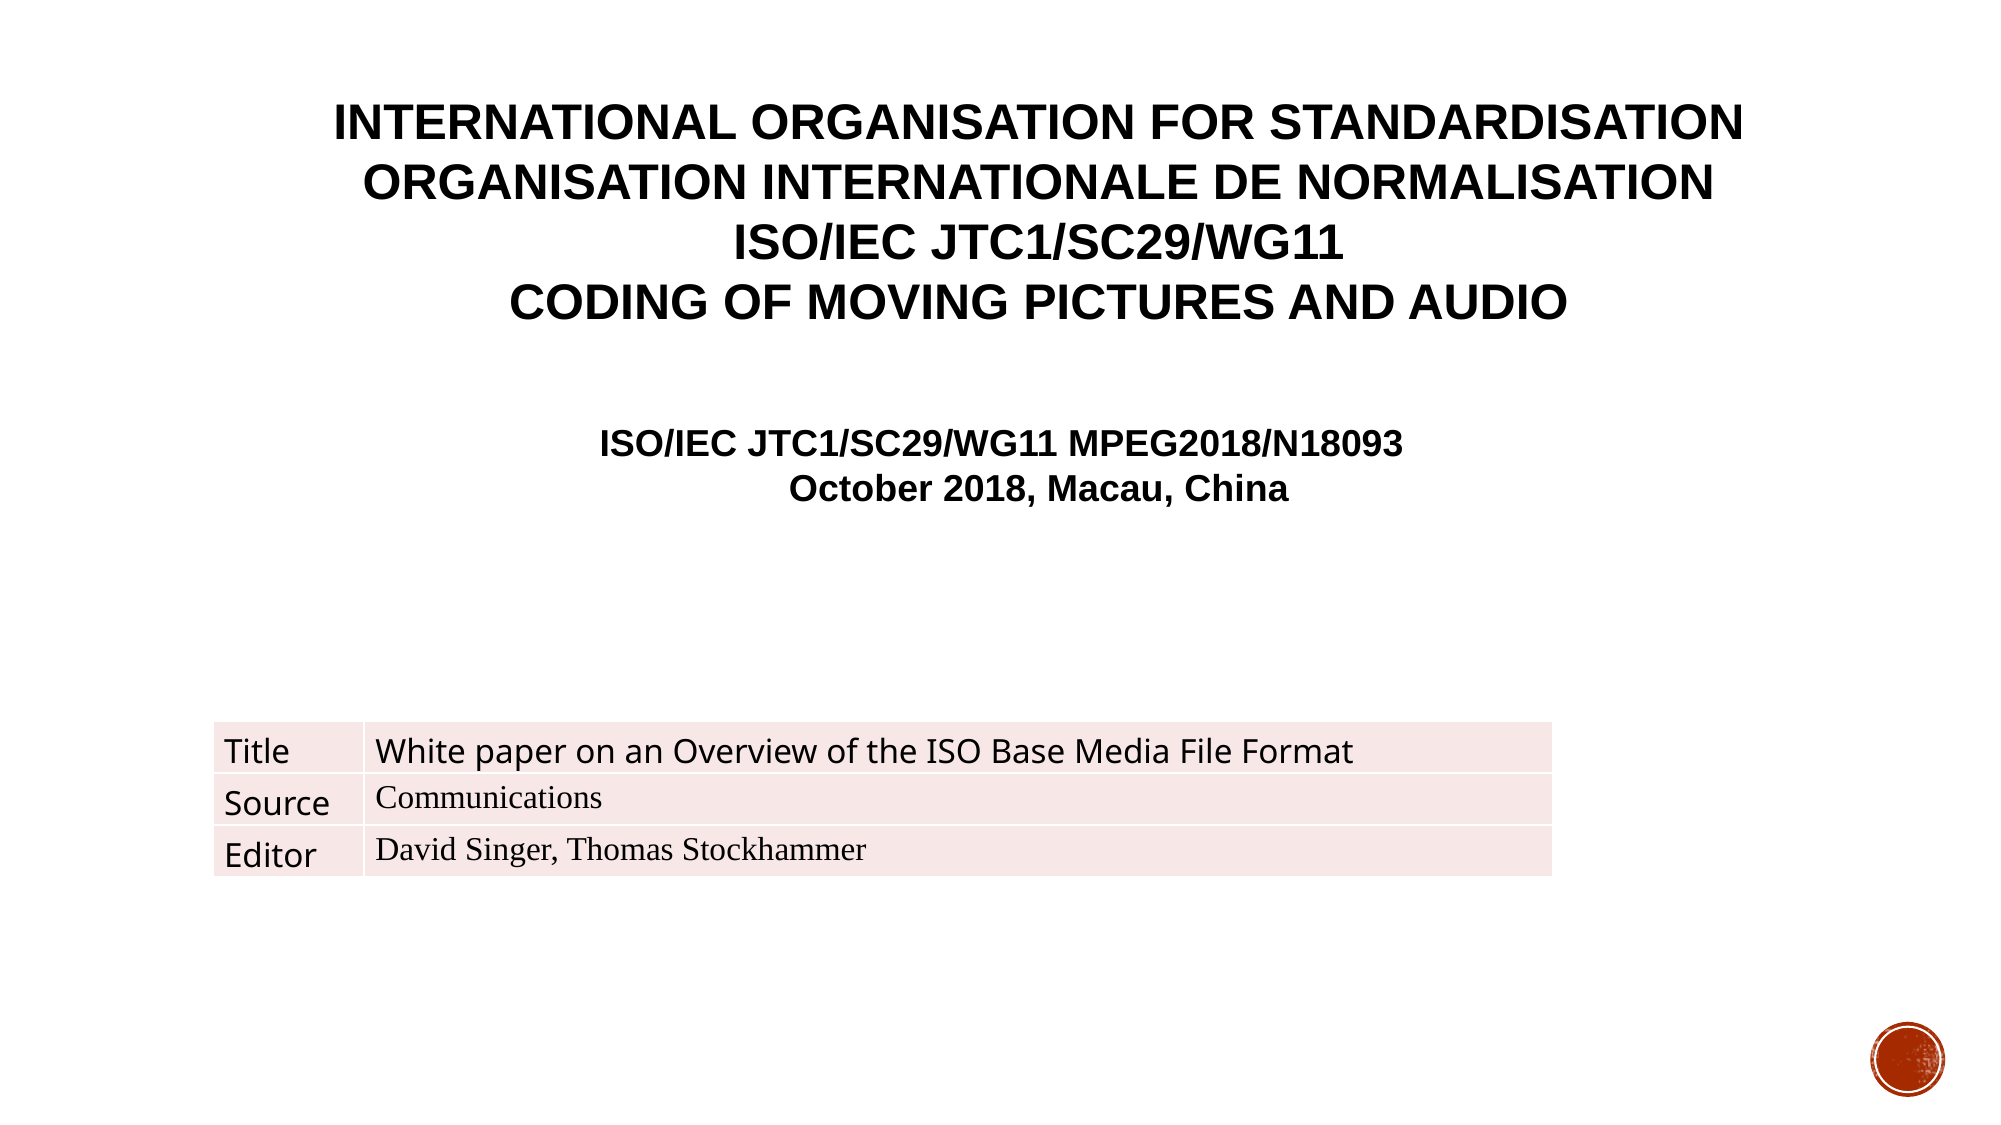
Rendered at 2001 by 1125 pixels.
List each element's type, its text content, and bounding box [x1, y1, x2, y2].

table_cell Communications [365, 774, 1552, 824]
table_header Title [214, 722, 363, 772]
table_cell Source [214, 774, 363, 824]
table_cell Editor [214, 826, 363, 876]
title INTERNATIONAL ORGANISATION FOR STANDARDISATION ORGANISATION INTERNATIONALE DE NORMALISATION ISO/IEC JTC1/SC29/WG11 CODING OF MOVING PICTURES AND AUDIO ISO/IEC JTC1/SC29/WG11 MPEG2018/N18093 October 2018, Macau, China [175, 81, 1828, 517]
table_header White paper on an Overview of the ISO Base Media File Format [365, 722, 1552, 772]
table_cell David Singer, Thomas Stockhammer [365, 826, 1552, 876]
